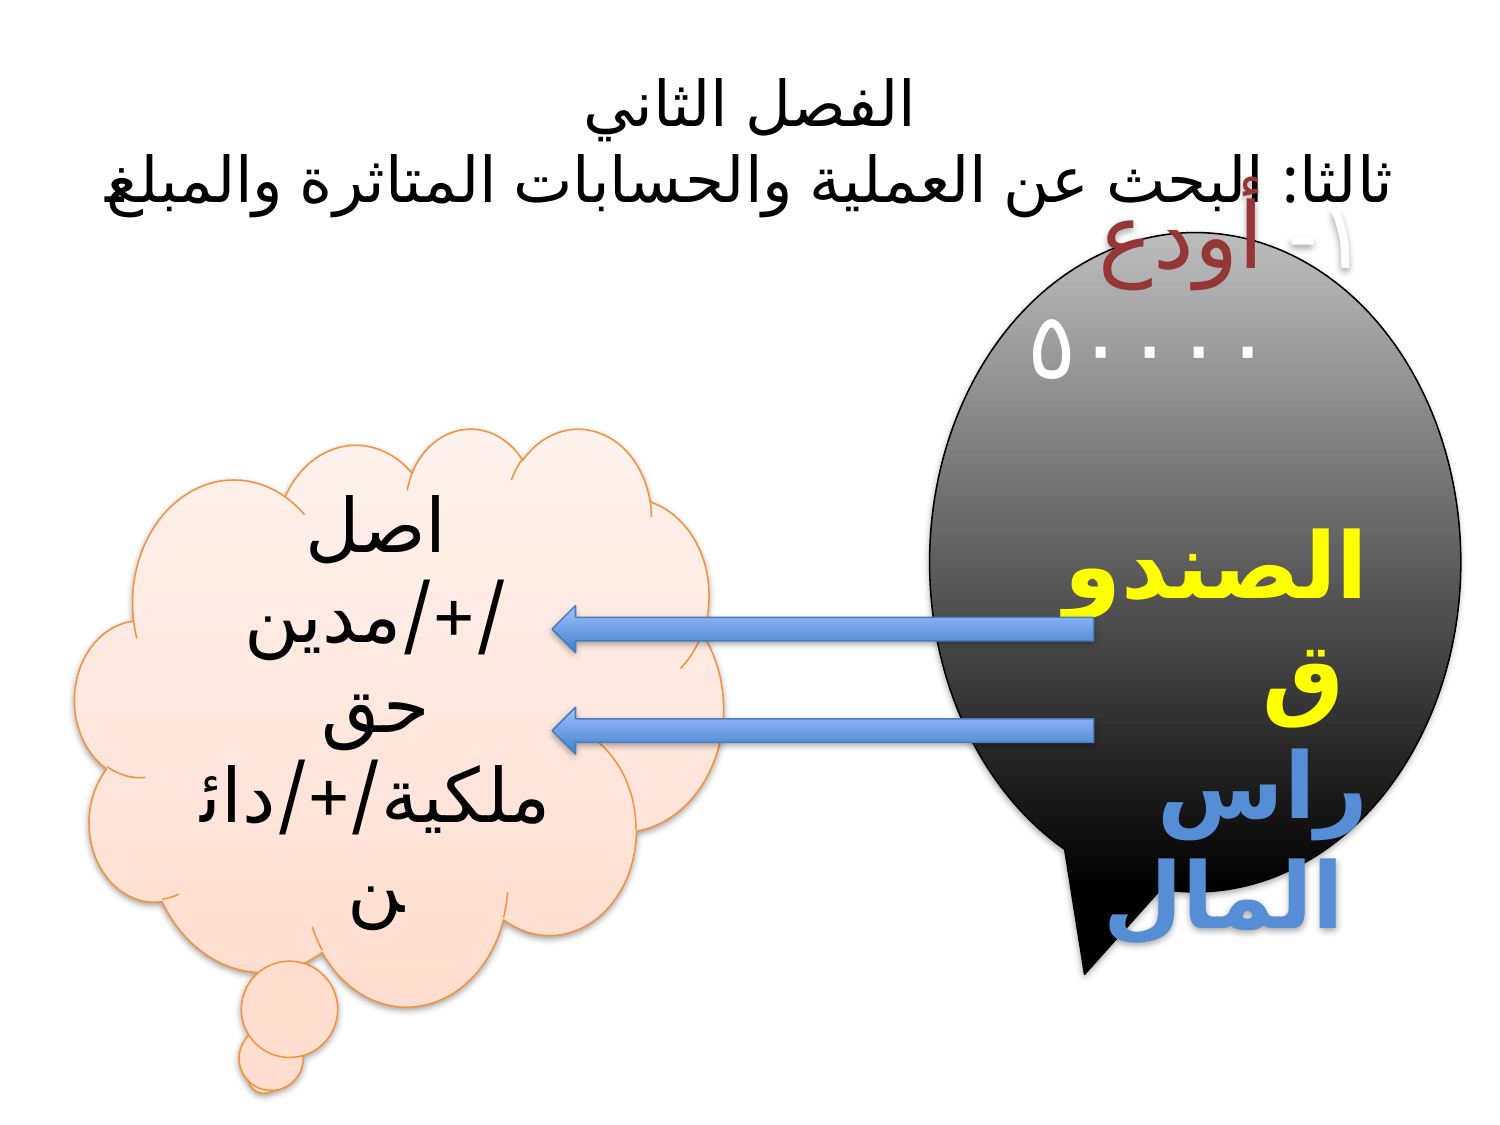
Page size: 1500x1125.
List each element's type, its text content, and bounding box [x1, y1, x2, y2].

text_box [551, 706, 1095, 755]
text_box [551, 604, 1095, 654]
text_box اصل /+/مدين حق ملكية/+/دائن [73, 428, 725, 1095]
text_box ١- أودع ٥٠٠٠٠ الصندوق راس المال [928, 231, 1462, 976]
title الفصل الثاني ثالثا: البحث عن العملية والحسابات المتاثرة والمبلغ [75, 45, 1425, 233]
